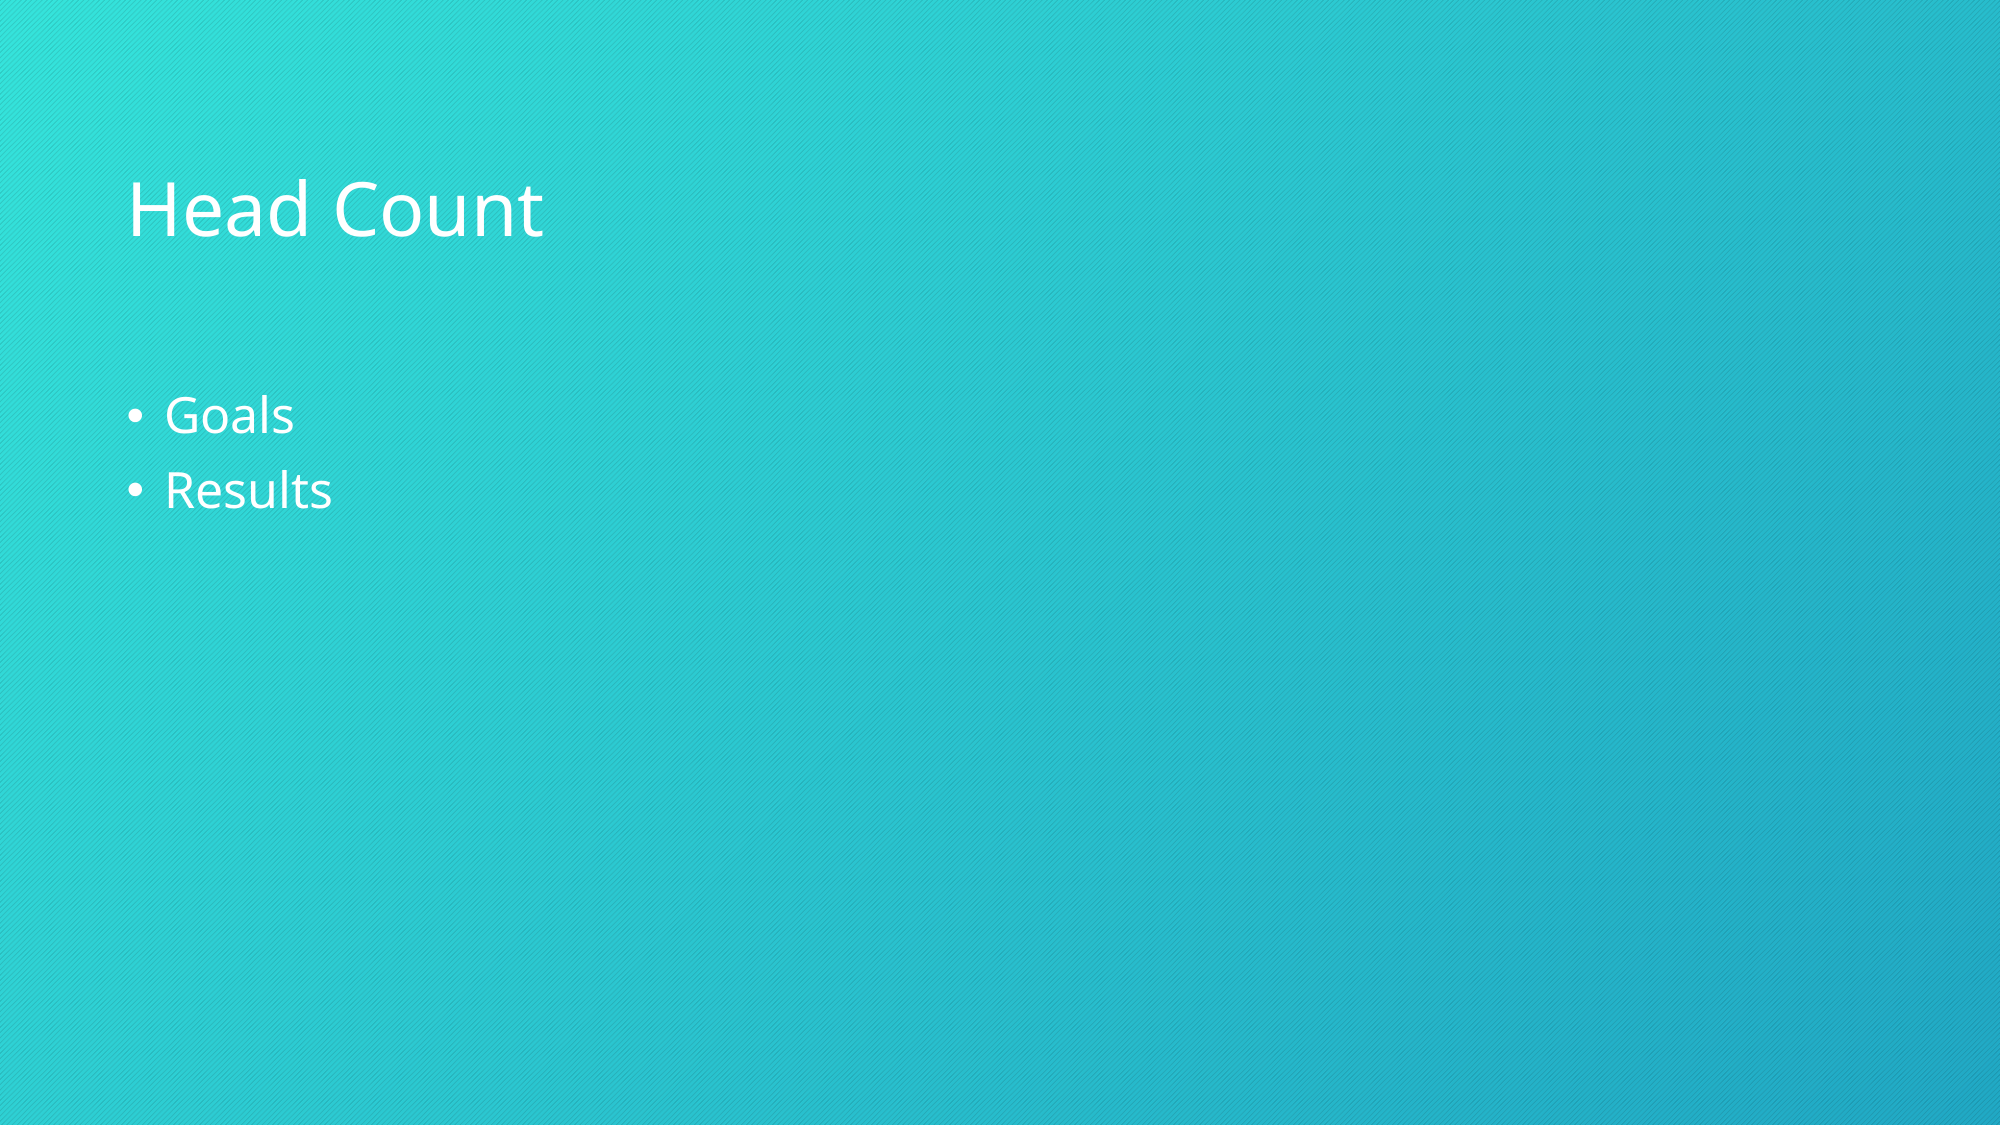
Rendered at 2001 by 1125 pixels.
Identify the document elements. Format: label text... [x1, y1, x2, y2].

title Head Count [111, 123, 1689, 301]
list Goals Results [111, 383, 1689, 974]
